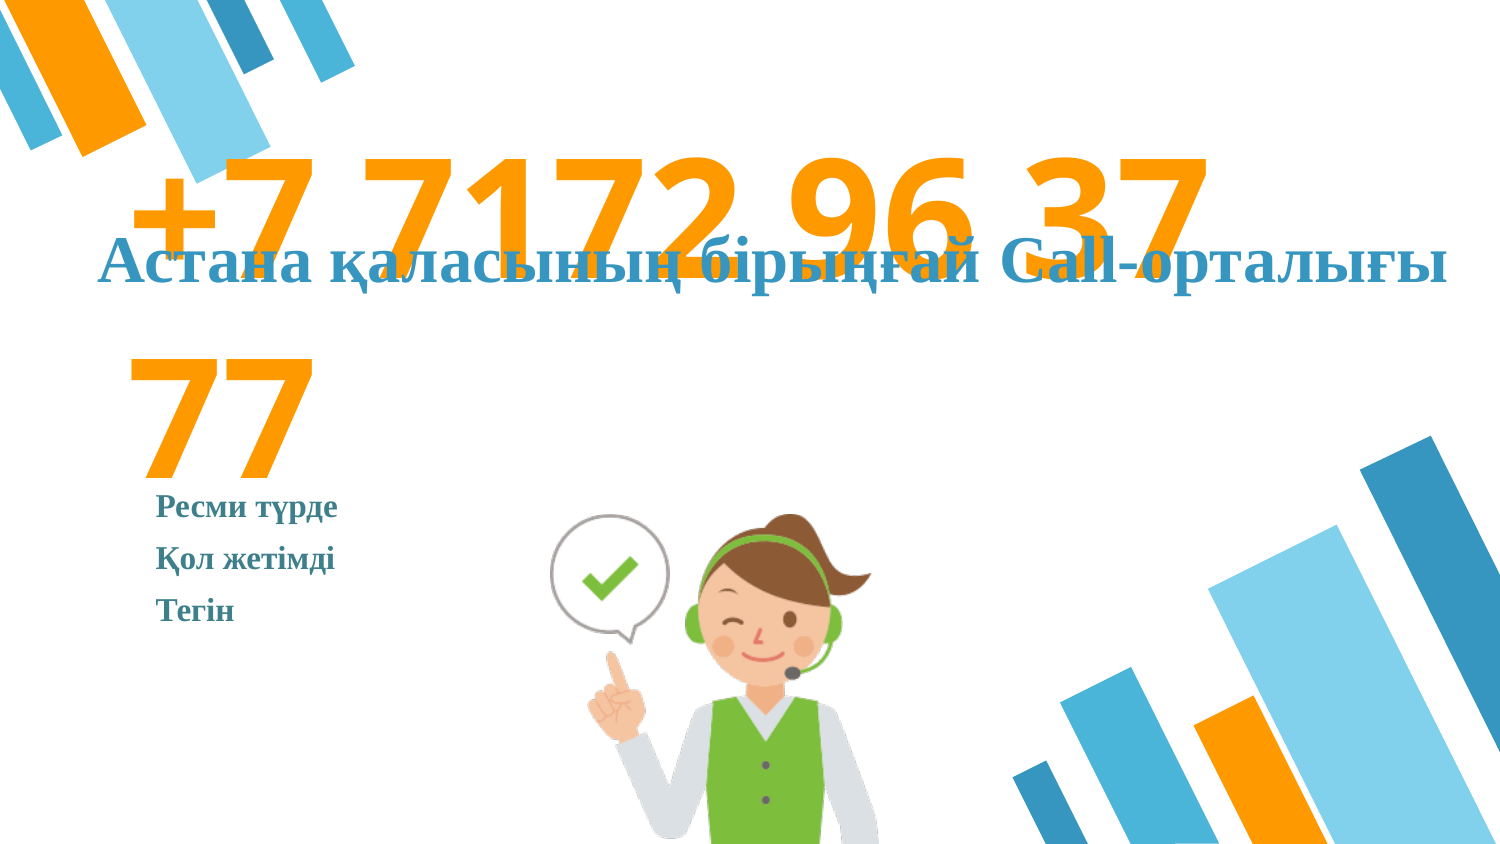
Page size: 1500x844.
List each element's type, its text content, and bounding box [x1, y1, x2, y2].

text_box Астана қаласының бірыңғай Call-орталығы [46, 199, 1500, 311]
subtitle Ресми түрде Қол жетімді Тегін [140, 468, 516, 551]
title +7 7172 96 37 77 [112, 337, 1442, 528]
picture [550, 513, 880, 844]
